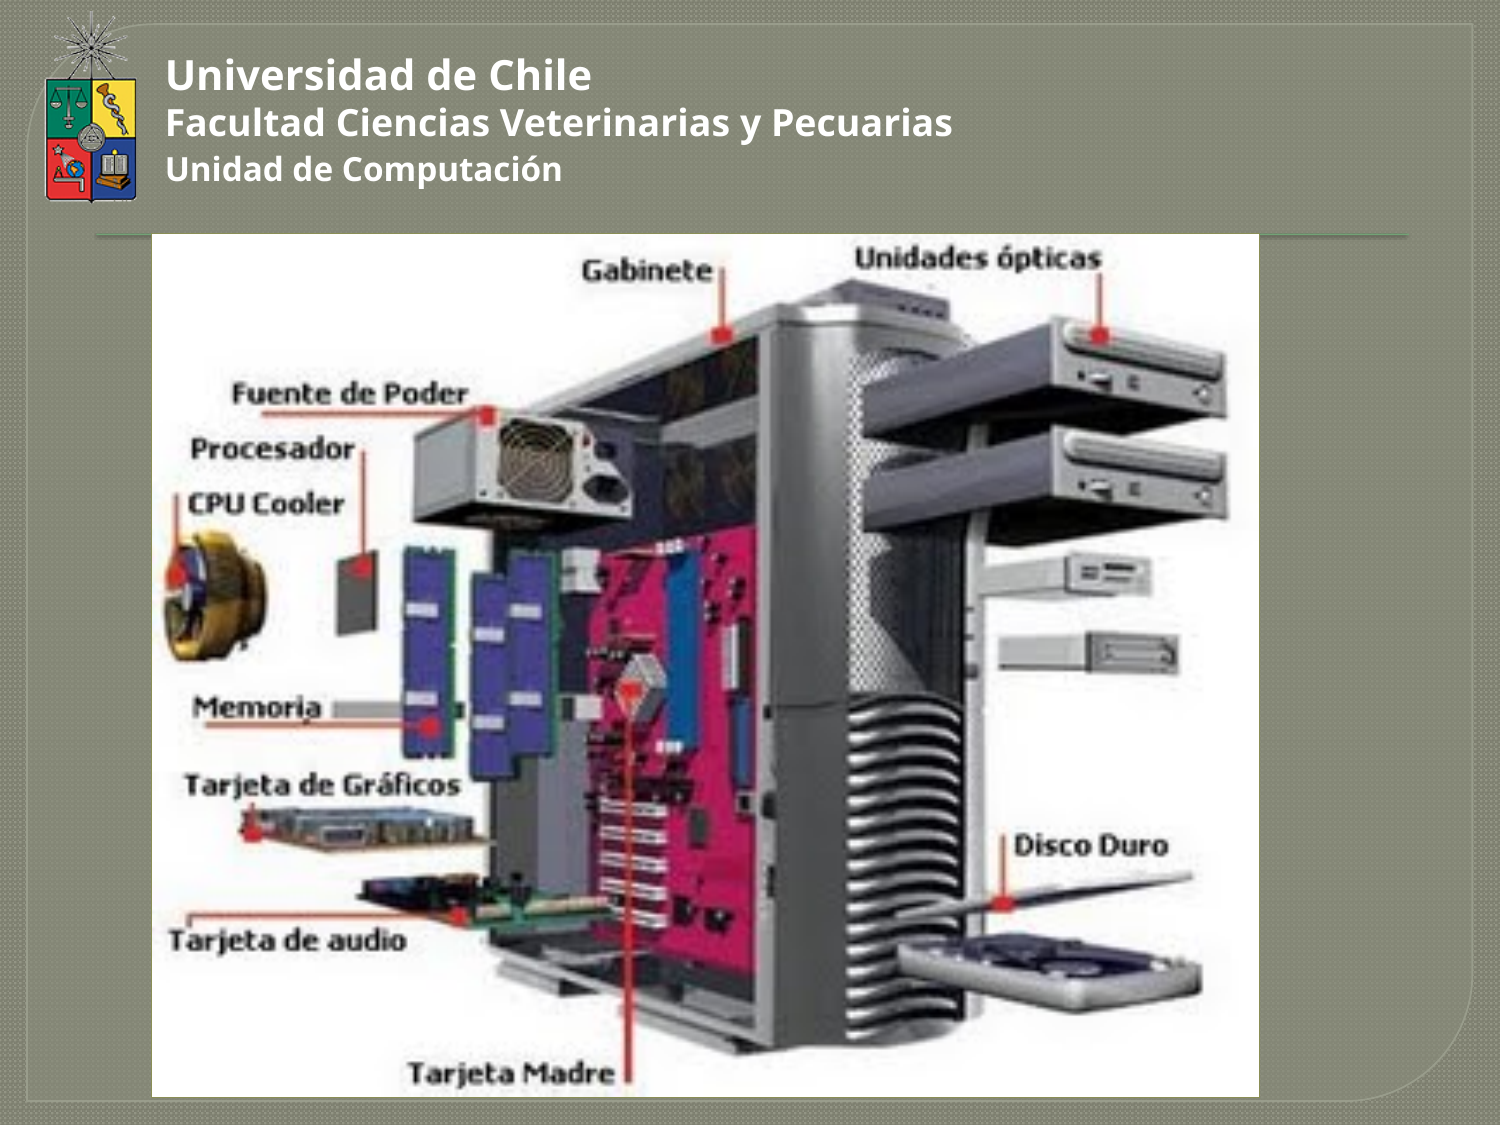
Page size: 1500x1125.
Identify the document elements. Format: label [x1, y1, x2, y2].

picture [41, 11, 142, 208]
list [152, 234, 1259, 1097]
